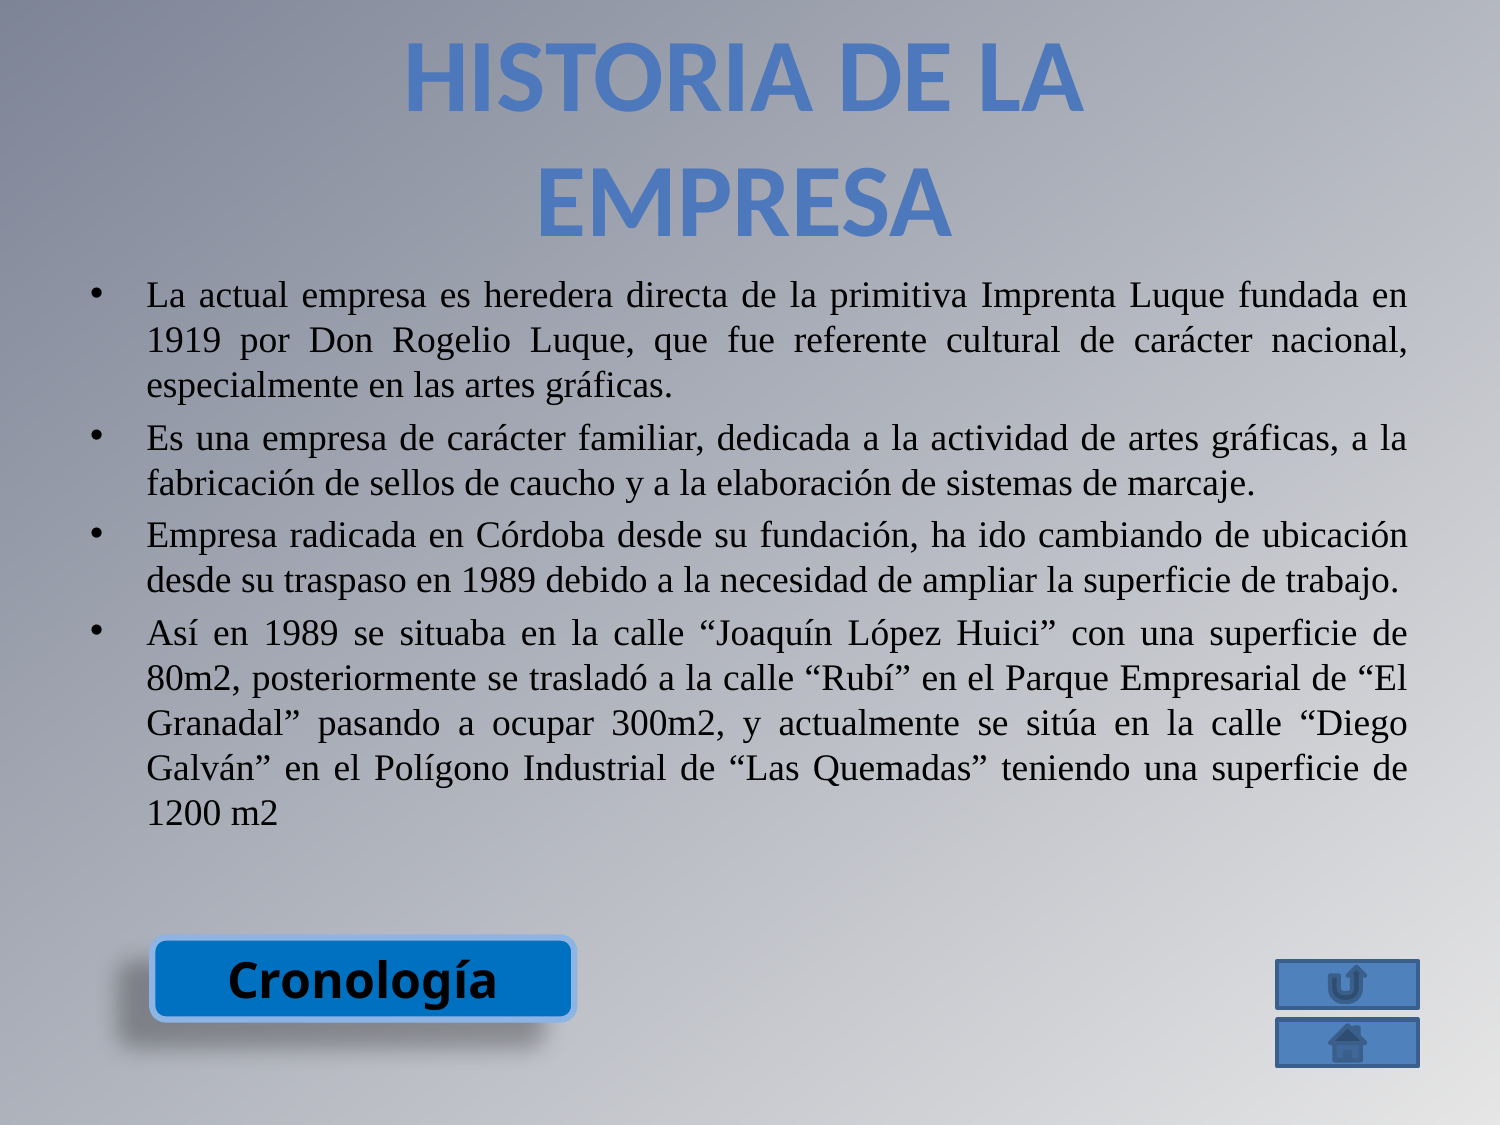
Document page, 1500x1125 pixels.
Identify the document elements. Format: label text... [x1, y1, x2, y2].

text_box Cronología [150, 935, 577, 1022]
text_box [1275, 959, 1420, 1010]
text_box Historia de la Empresa [199, 0, 1289, 265]
list La actual empresa es heredera directa de la primitiva Imprenta Luque fundada en 1919 por Don Rogelio Luque, que fue referente cultural de carácter nacional, especialmente en las artes gráficas. Es una empresa de carácter familiar, dedicada a la actividad de artes gráficas, a la fabricación de sellos de caucho y a la elaboración de sistemas de marcaje. Empresa radicada en Córdoba desde su fundación, ha ido cambiando de ubicación desde su traspaso en 1989 debido a la necesidad de ampliar la superficie de trabajo. Así en 1989 se situaba en la calle “Joaquín López Huici” con una superficie de 80m2, posteriormente se trasladó a la calle “Rubí” en el Parque Empresarial de “El Granadal” pasando a ocupar 300m2, y actualmente se sitúa en la calle “Diego Galván” en el Polígono Industrial de “Las Quemadas” teniendo una superficie de 1200 m2 [75, 262, 1425, 1005]
text_box [1275, 1017, 1420, 1068]
